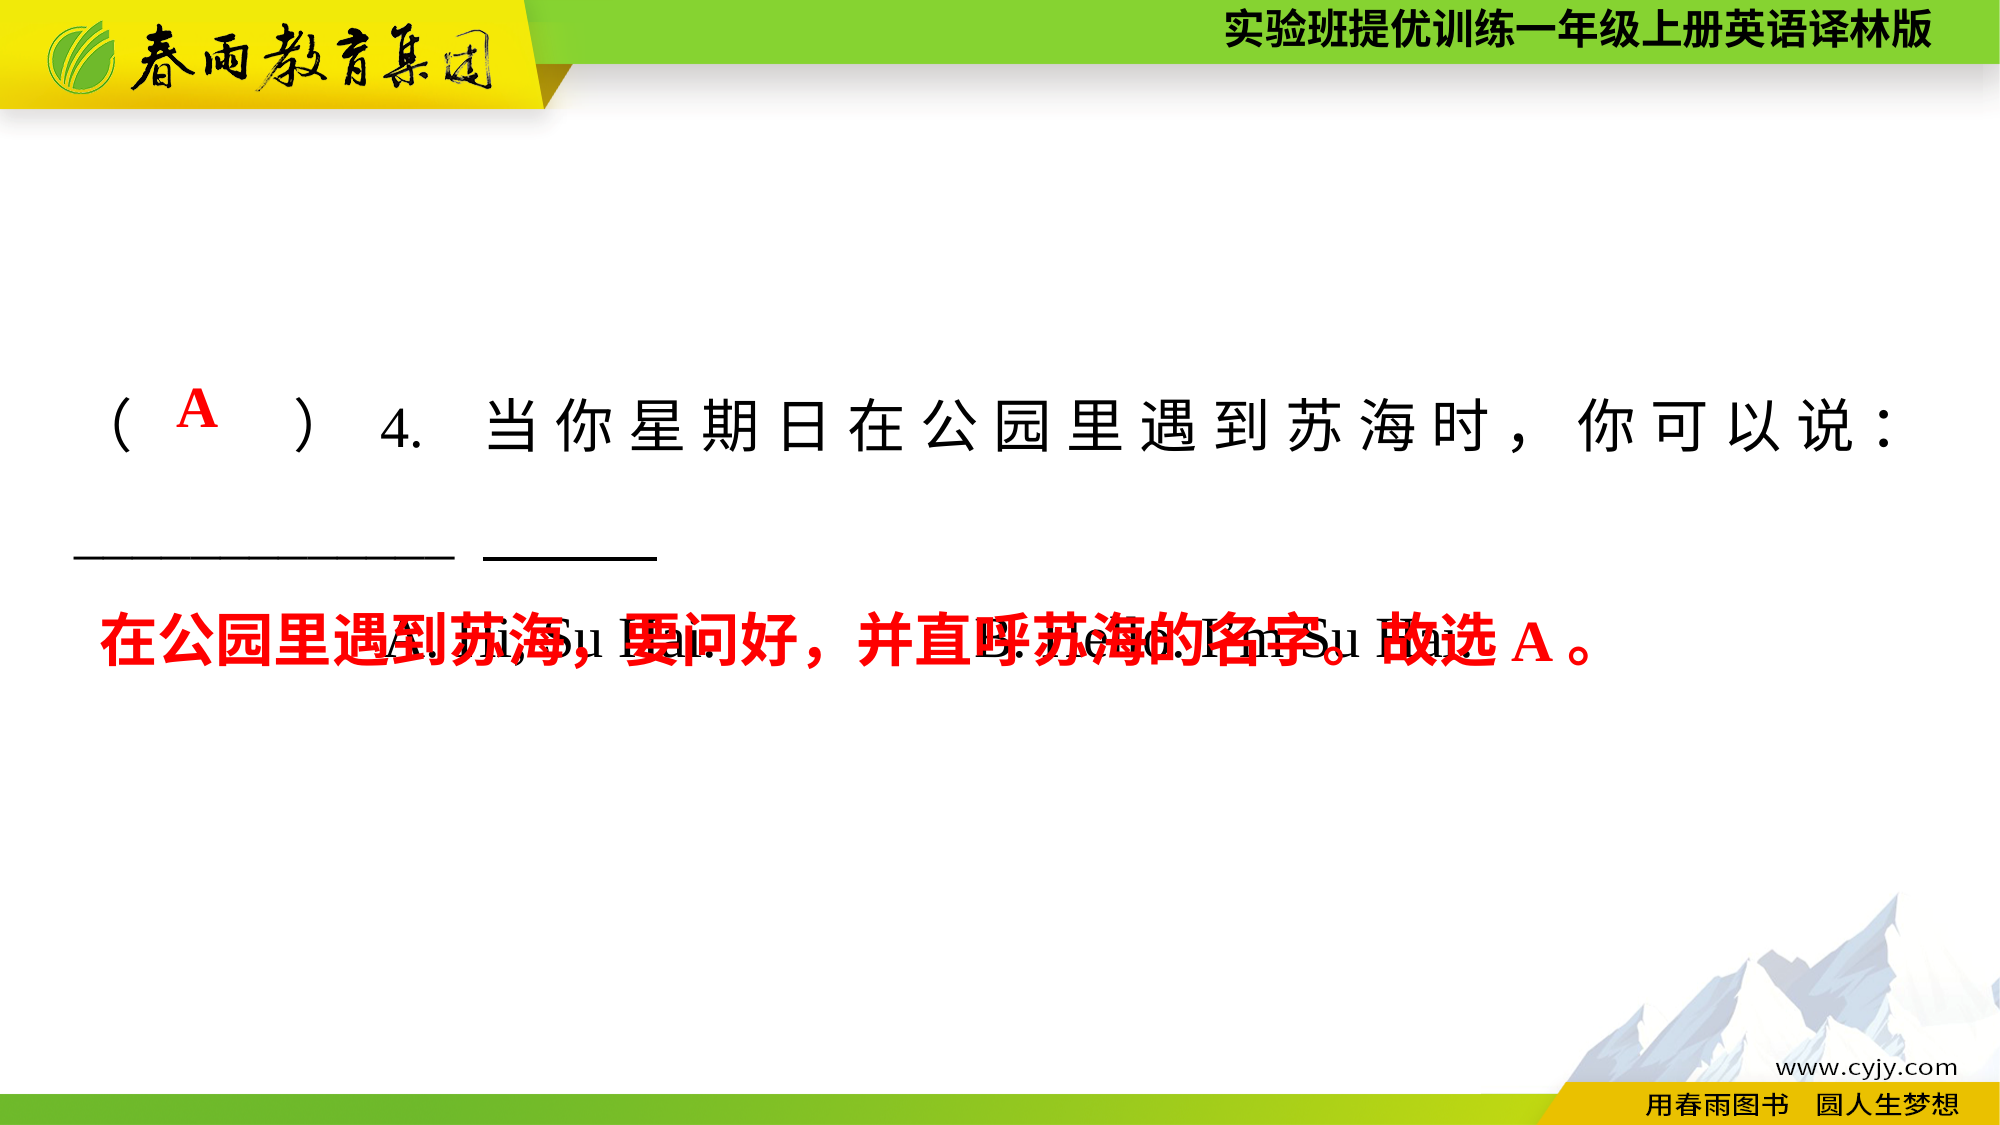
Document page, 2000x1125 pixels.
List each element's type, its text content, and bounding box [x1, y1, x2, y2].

text_box A [161, 361, 234, 447]
text_box 在公园里遇到苏海，要问好，并直呼苏海的名字。故选A。 [84, 561, 1969, 681]
picture [0, 0, 2000, 1125]
list （ ）4. 当你星期日在公园里遇到苏海时，你可以说： _____________ A. Hi, Su Hai. B. Hello. I’m Su Hai. [59, 346, 1944, 562]
